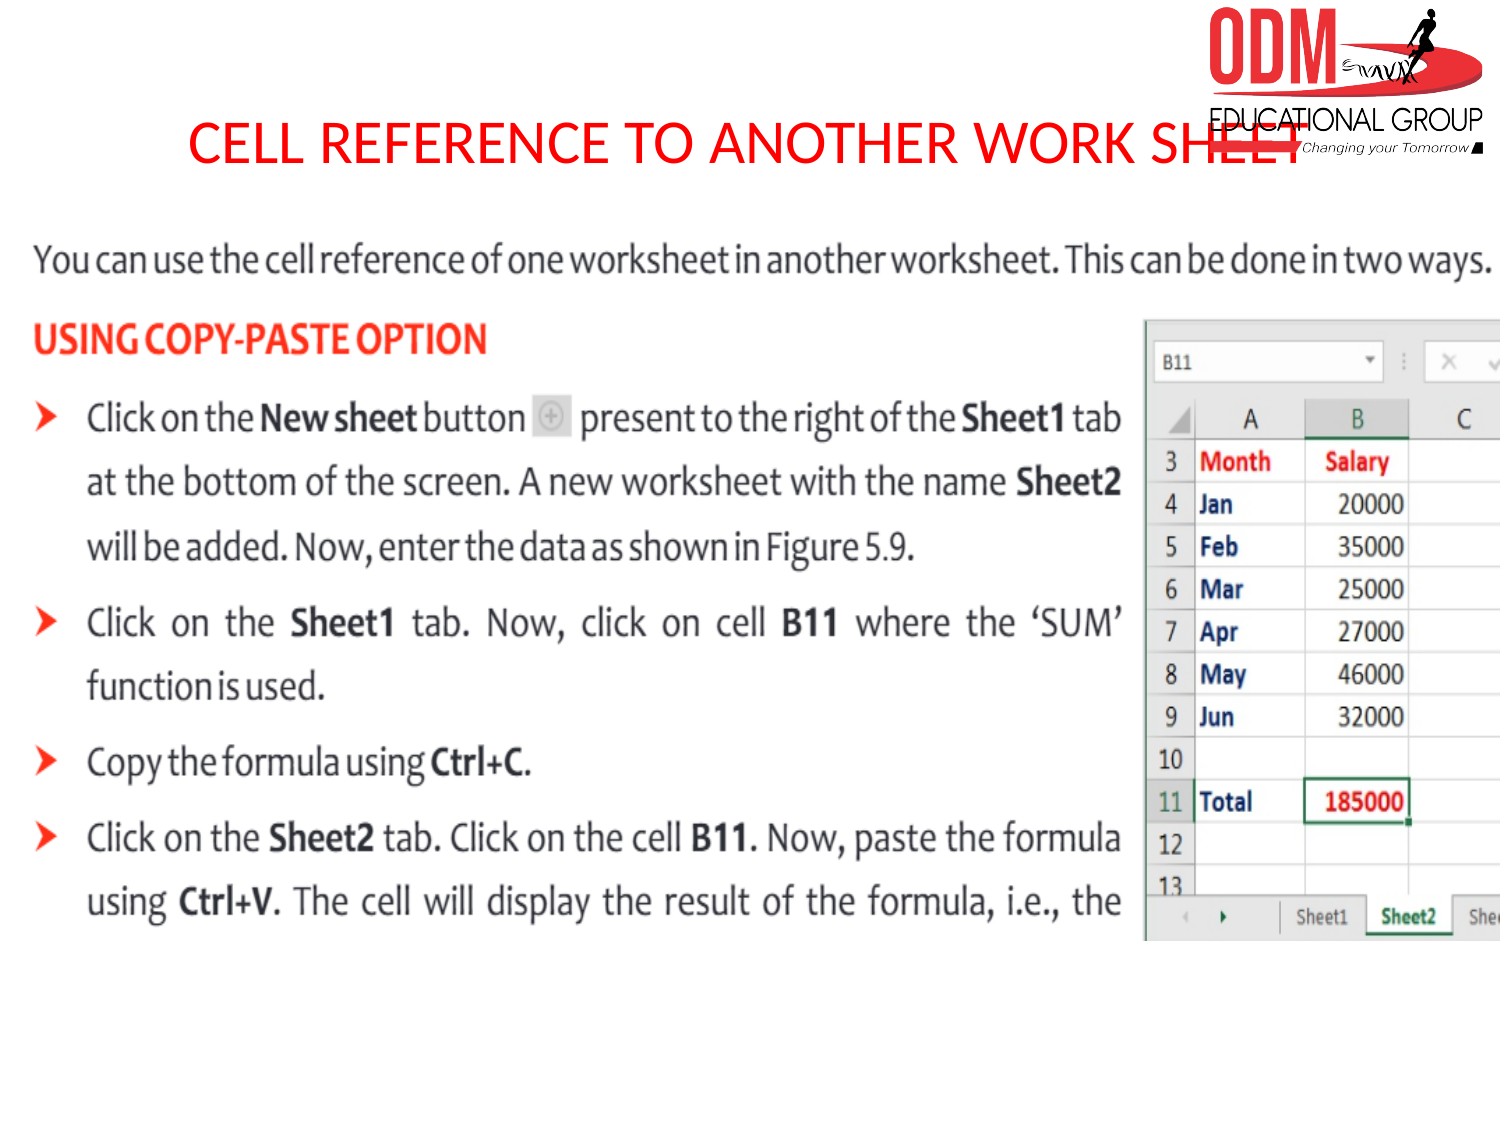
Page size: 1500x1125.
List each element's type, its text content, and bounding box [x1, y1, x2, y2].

picture [0, 207, 1500, 941]
title CELL REFERENCE TO ANOTHER WORK SHEET [75, 45, 1425, 206]
picture [1210, 6, 1483, 156]
